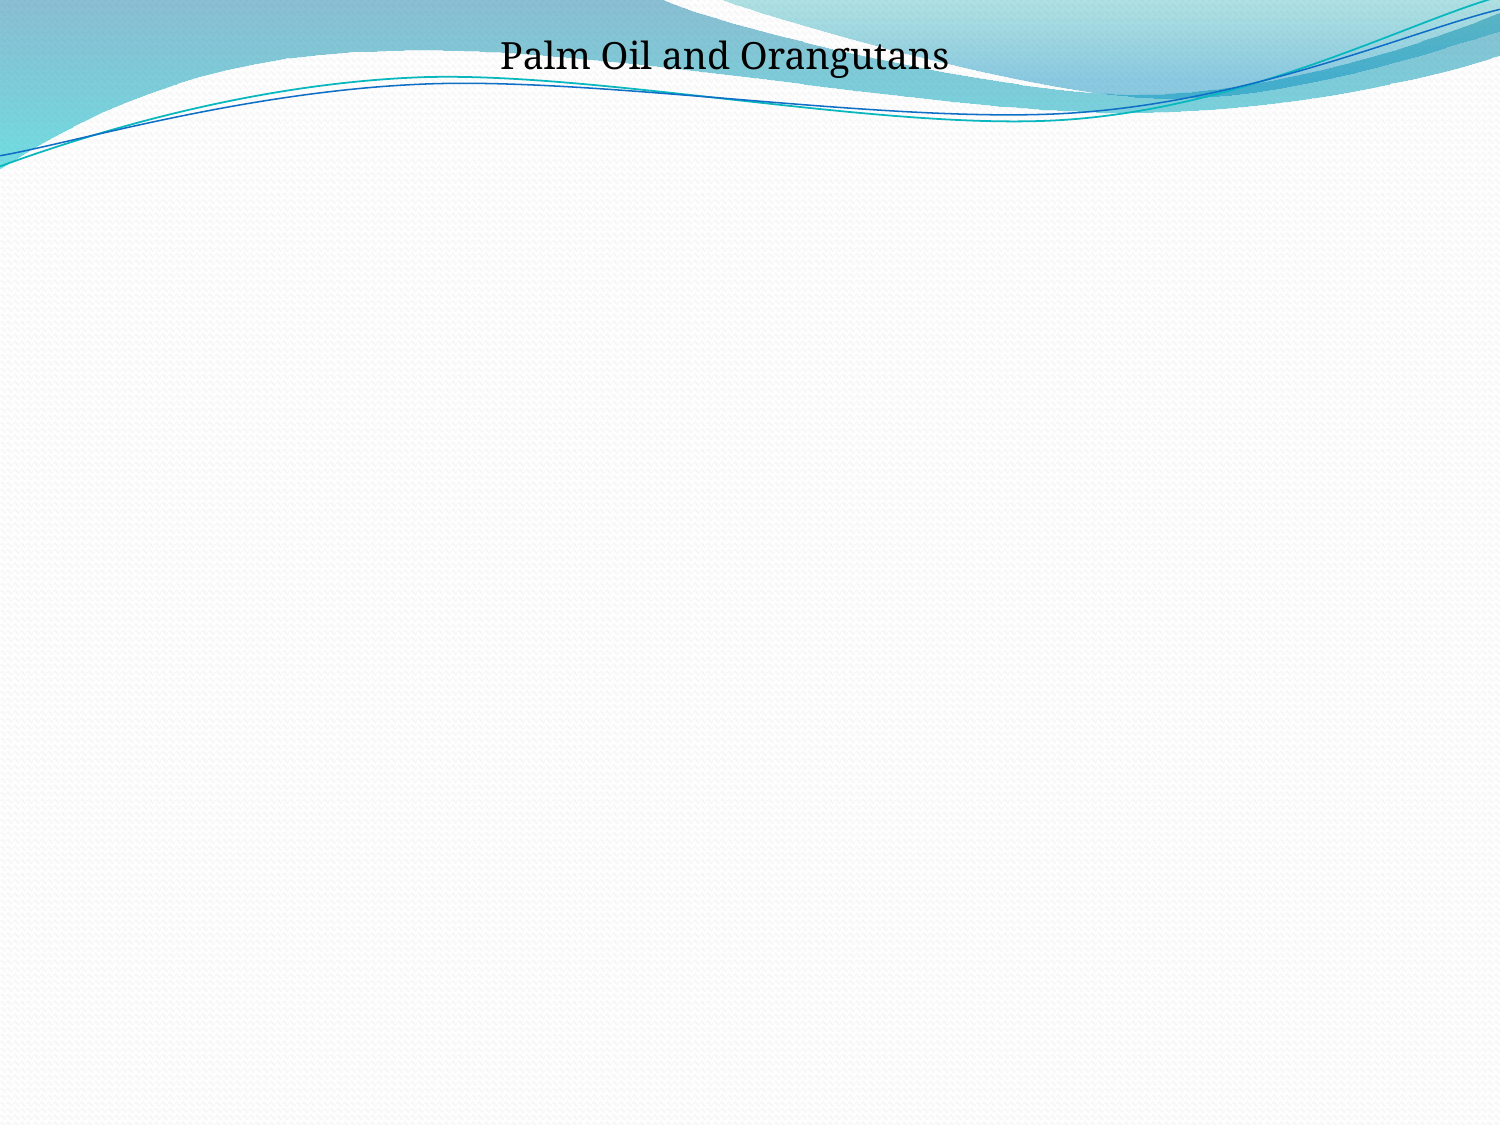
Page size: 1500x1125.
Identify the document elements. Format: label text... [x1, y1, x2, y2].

text_box Palm Oil and Orangutans [387, 24, 1063, 85]
